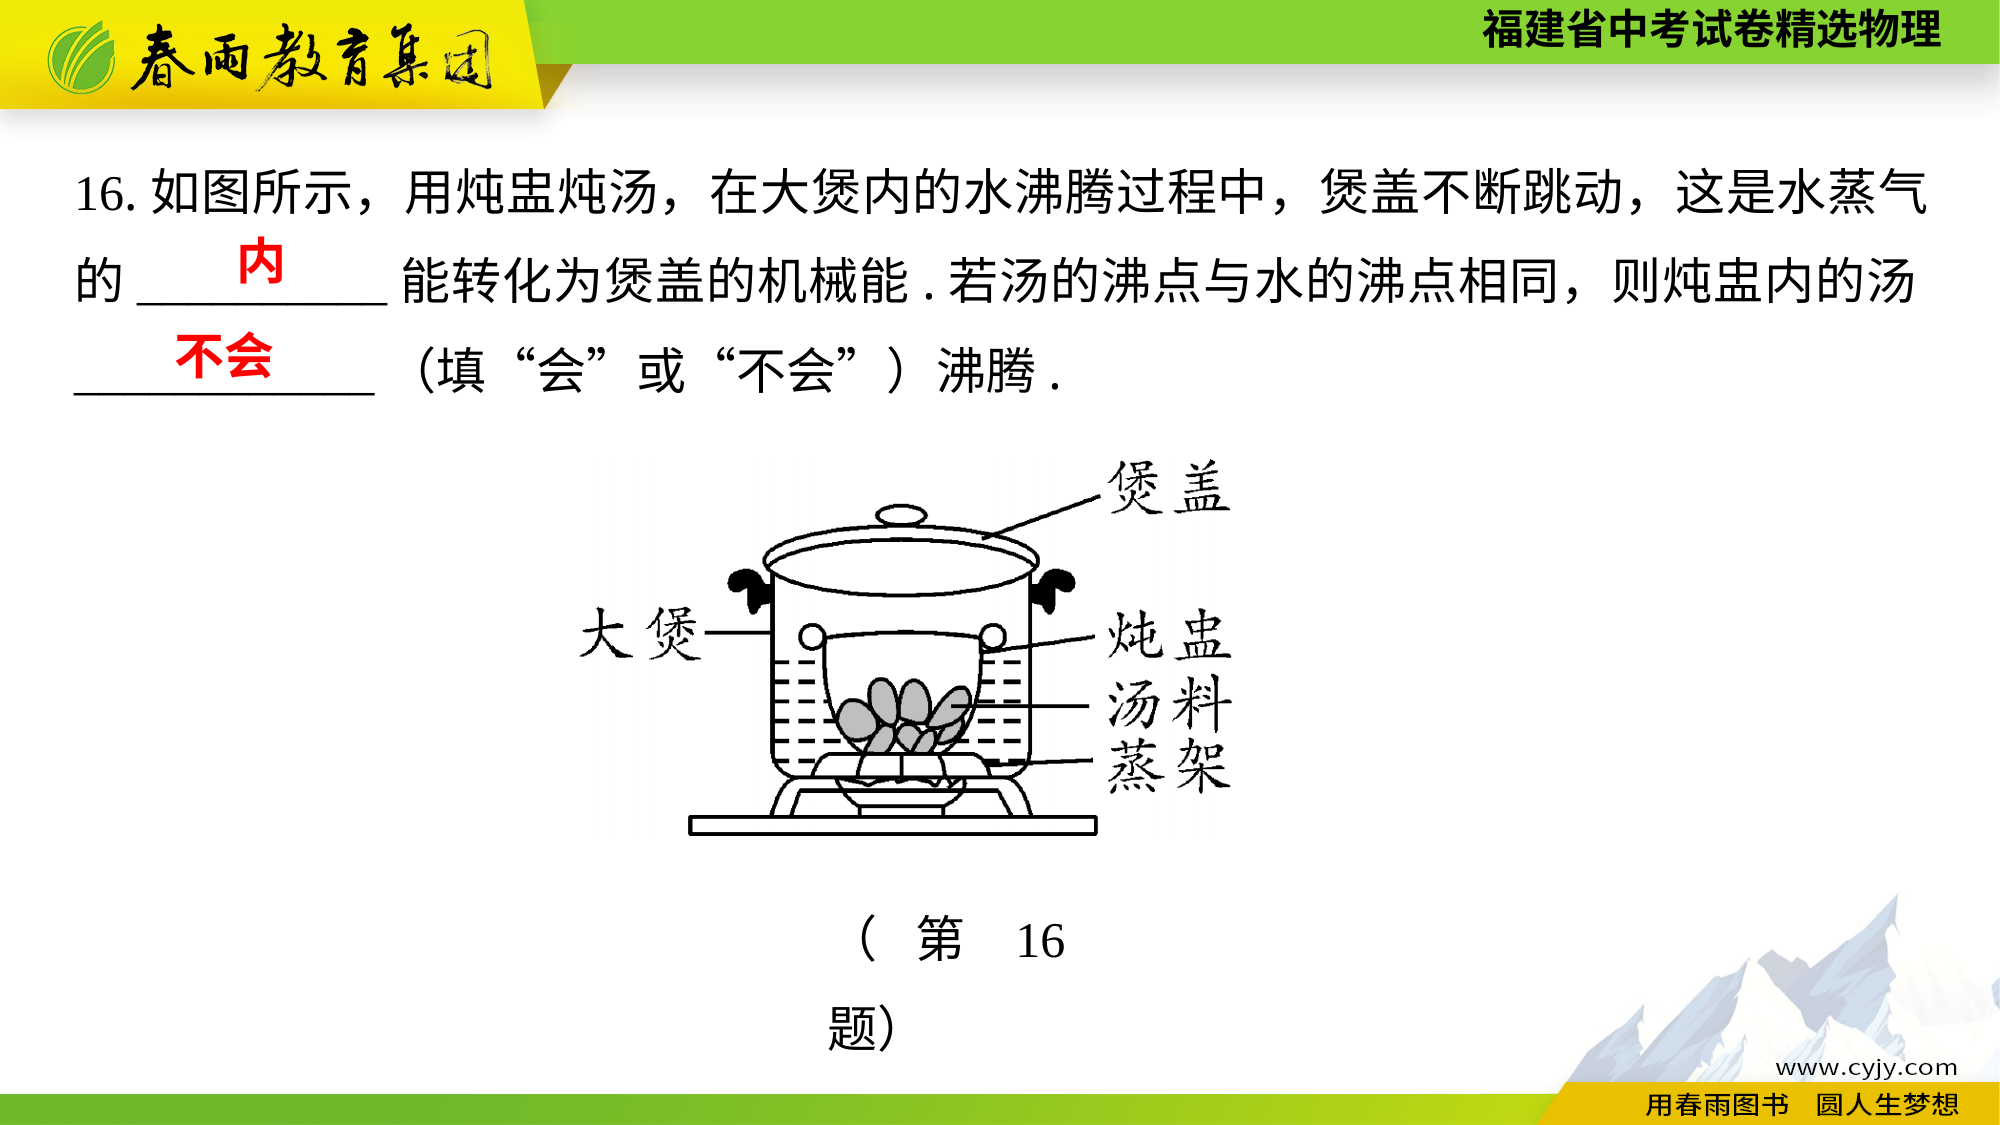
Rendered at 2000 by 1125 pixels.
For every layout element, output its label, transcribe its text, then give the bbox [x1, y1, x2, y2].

list 16.如图所示，用炖盅炖汤，在大煲内的水沸腾过程中，煲盖不断跳动，这是水蒸气的__________能转化为煲盖的机械能.若汤的沸点与水的沸点相同，则炖盅内的汤____________（填“会”或“不会”）沸腾. [59, 122, 1944, 399]
text_box （第16题） [812, 869, 1093, 975]
text_box 内 [221, 222, 351, 298]
picture [0, 0, 2000, 1125]
text_box 不会 [159, 317, 290, 393]
